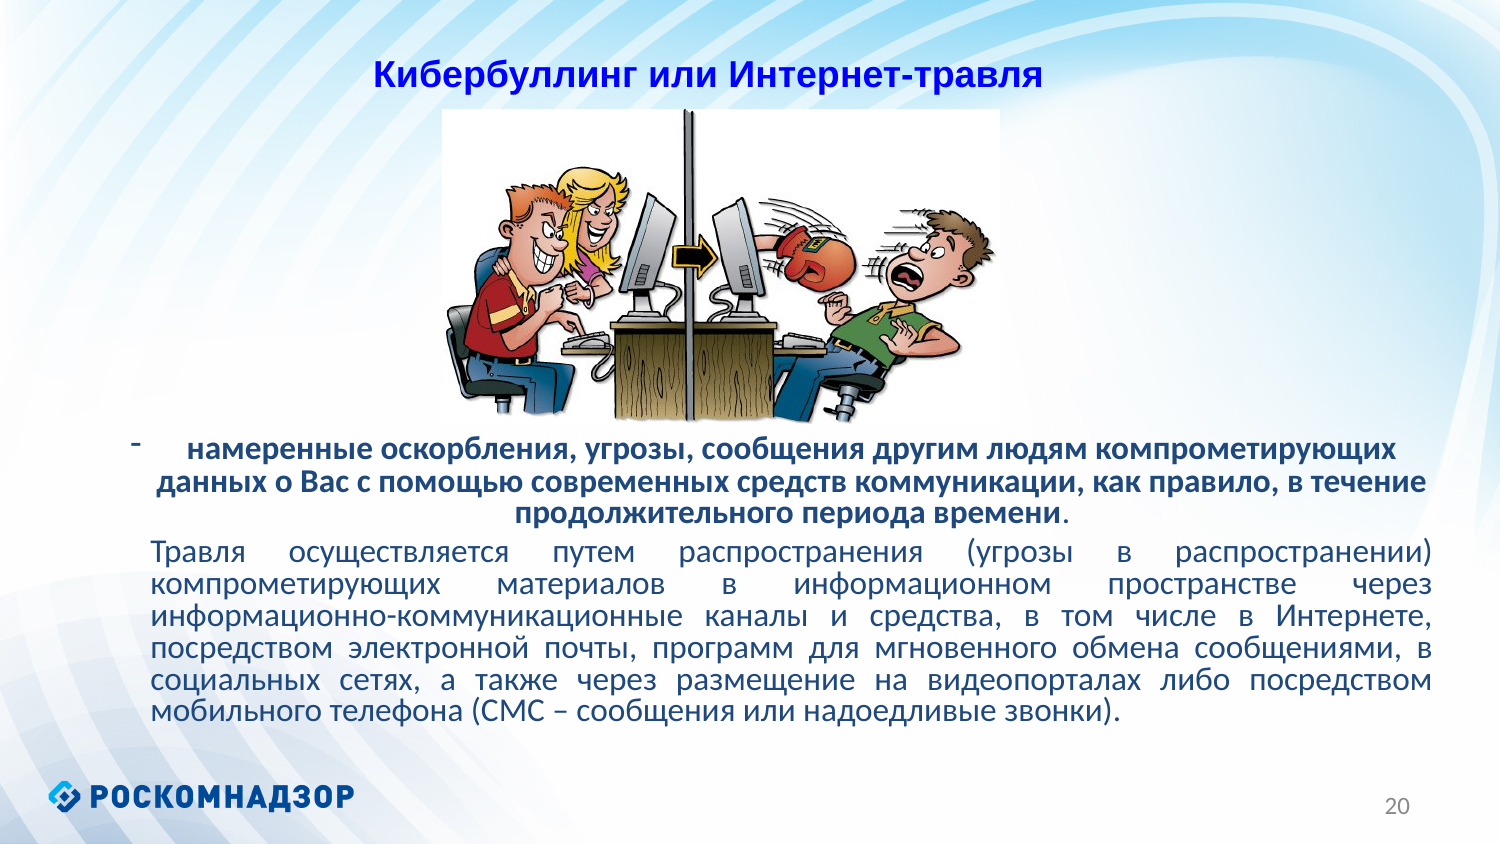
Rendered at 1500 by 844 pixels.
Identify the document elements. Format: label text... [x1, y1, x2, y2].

slide_number 20 [1074, 782, 1425, 828]
text_box [74, 33, 1425, 126]
text_box Кибербуллинг или Интернет-травля [130, 51, 1287, 102]
picture [0, 0, 1500, 844]
list намеренные оскорбления, угрозы, сообщения другим людям компрометирующих данных о Вас с помощью современных средств коммуникации, как правило, в течение продолжительного периода времени. Травля осуществляется путем распространения (угрозы в распространении) компрометирующих материалов в информационном пространстве через информационно-коммуникационные каналы и средства, в том числе в Интернете, посредством электронной почты, программ для мгновенного обмена сообщениями, в социальных сетях, а также через размещение на видеопорталах либо посредством мобильного телефона (СМС – сообщения или надоедливые звонки). [78, 426, 1450, 761]
